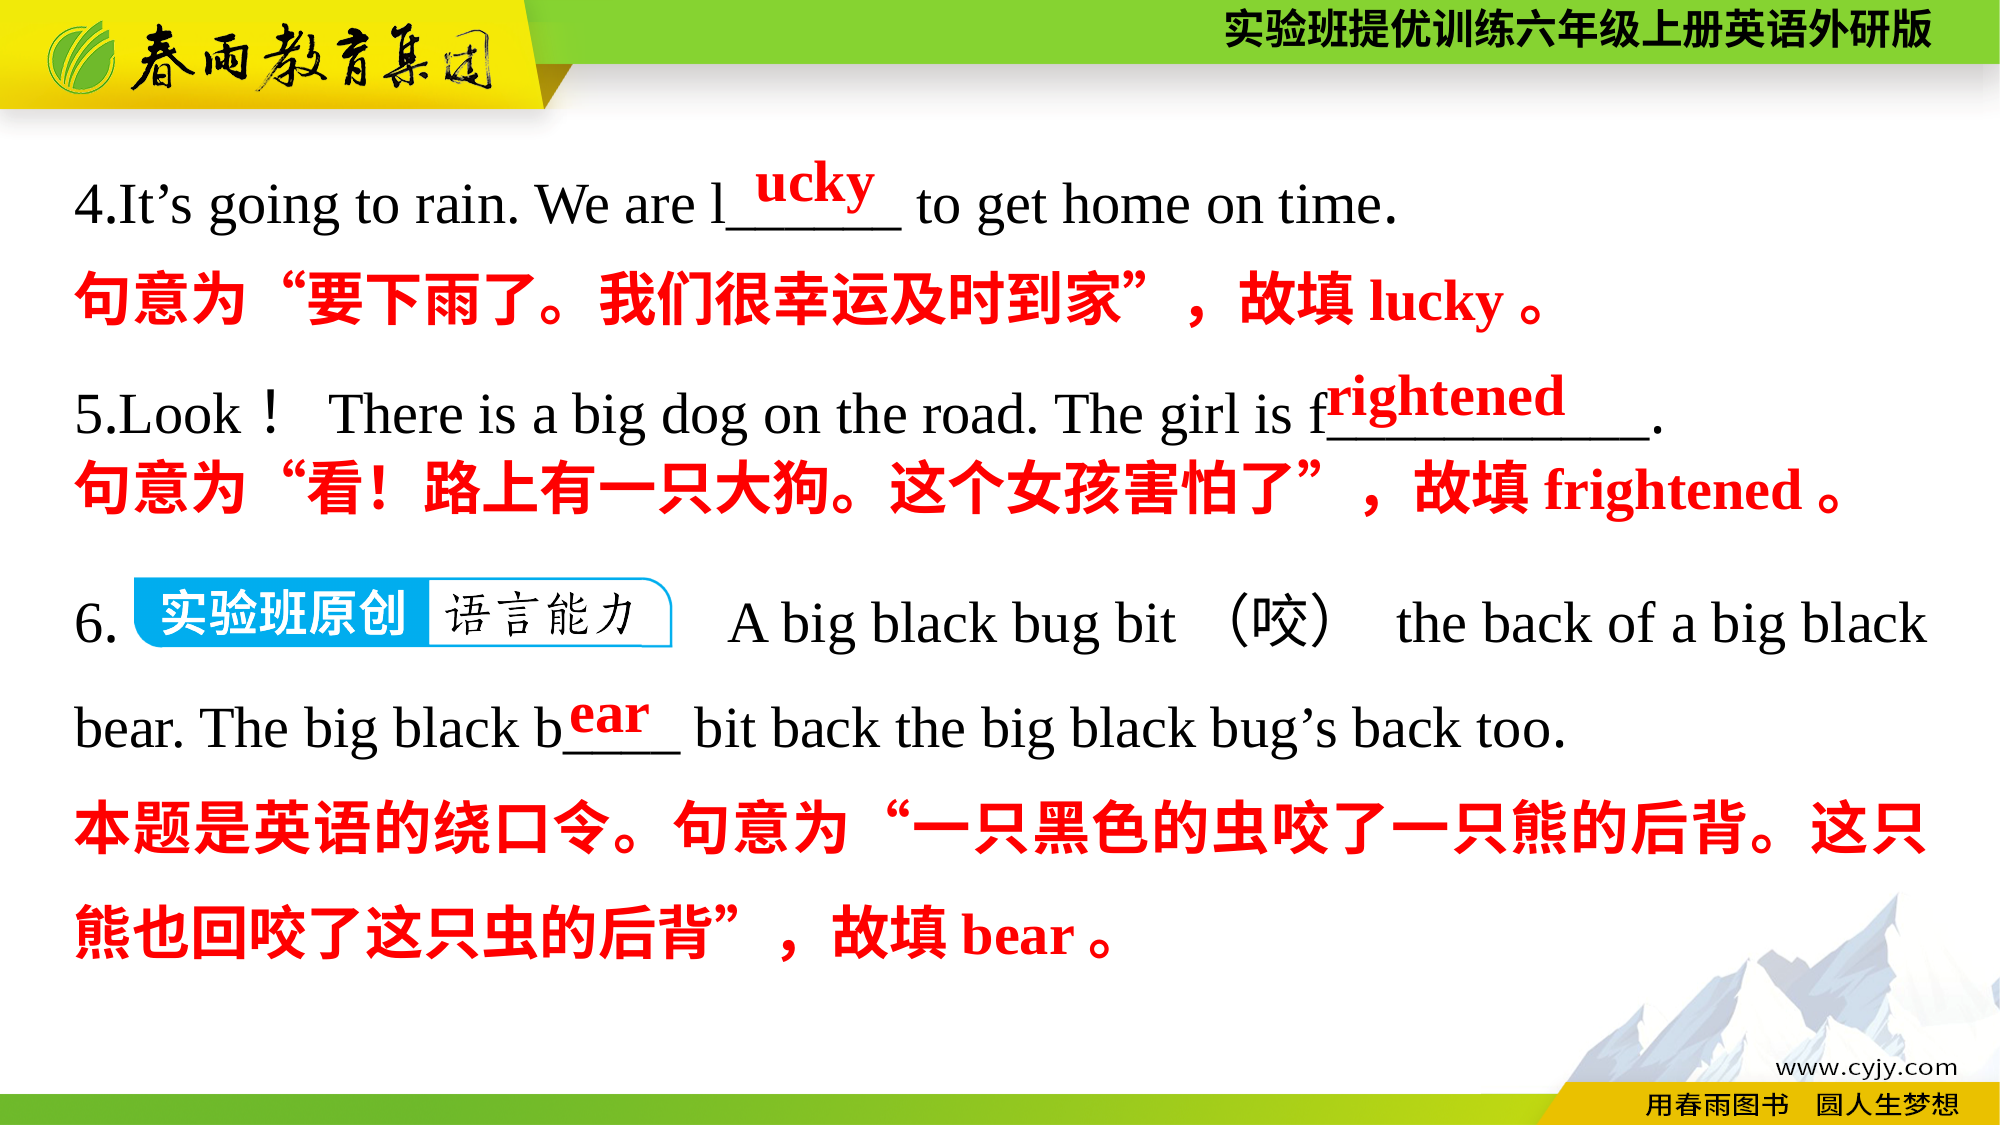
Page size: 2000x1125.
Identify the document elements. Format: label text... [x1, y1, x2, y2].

list 4.It’s going to rain. We are l______ to get home on time. 5.Look！There is a big dog on the road. The girl is f___________. 6. A big black bug bit（咬） the back of a big black bear. The big black b____ bit back the big black bug’s back too. [59, 122, 1944, 443]
text_box 句意为“看！路上有一只大狗。这个女孩害怕了”，故填frightened。 [59, 443, 1944, 529]
text_box ear [554, 667, 666, 748]
text_box 本题是英语的绕口令。句意为“一只黑色的虫咬了一只熊的后背。这只熊也回咬了这只虫的后背”，故填bear。 [59, 748, 1944, 974]
text_box ucky [740, 135, 891, 221]
list 4.It’s going to rain. We are l______ to get home on time. 5.Look！There is a big dog on the road. The girl is f___________. 6. A big black bug bit（咬） the back of a big black bear. The big black b____ bit back the big black bug’s back too. [59, 529, 1944, 748]
text_box rightened [1311, 350, 1582, 435]
picture [0, 0, 2000, 1125]
text_box 句意为“要下雨了。我们很幸运及时到家”，故填lucky。 [59, 255, 1614, 340]
